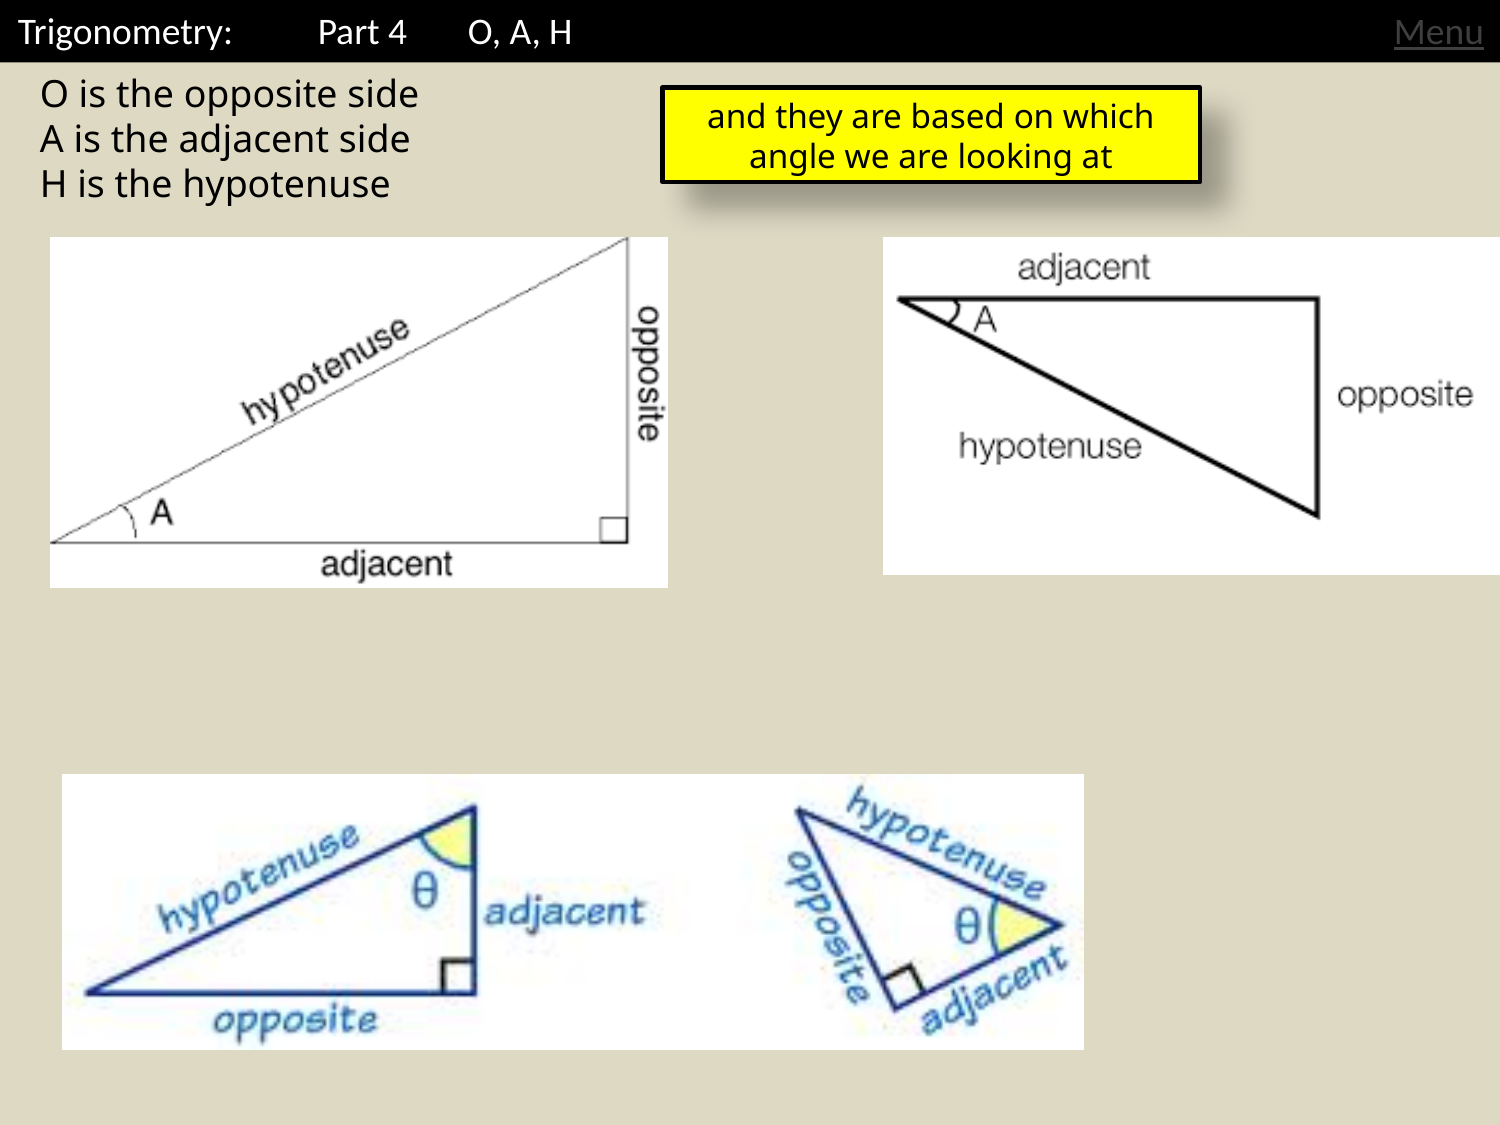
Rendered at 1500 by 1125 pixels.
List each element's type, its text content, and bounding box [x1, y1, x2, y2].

text_box O is the opposite side A is the adjacent side H is the hypotenuse [24, 62, 1475, 213]
text_box and they are based on which angle we are looking at [662, 87, 1200, 183]
picture [62, 774, 1085, 1051]
picture [49, 237, 668, 588]
text_box Trigonometry: Part 4 O, A, H [3, 0, 633, 105]
picture [883, 237, 1500, 576]
text_box [633, 0, 1500, 64]
text_box Menu [1379, 0, 1500, 60]
text_box Trigonometry: Part 7 Soh Cah Toa [678, 102, 1237, 213]
